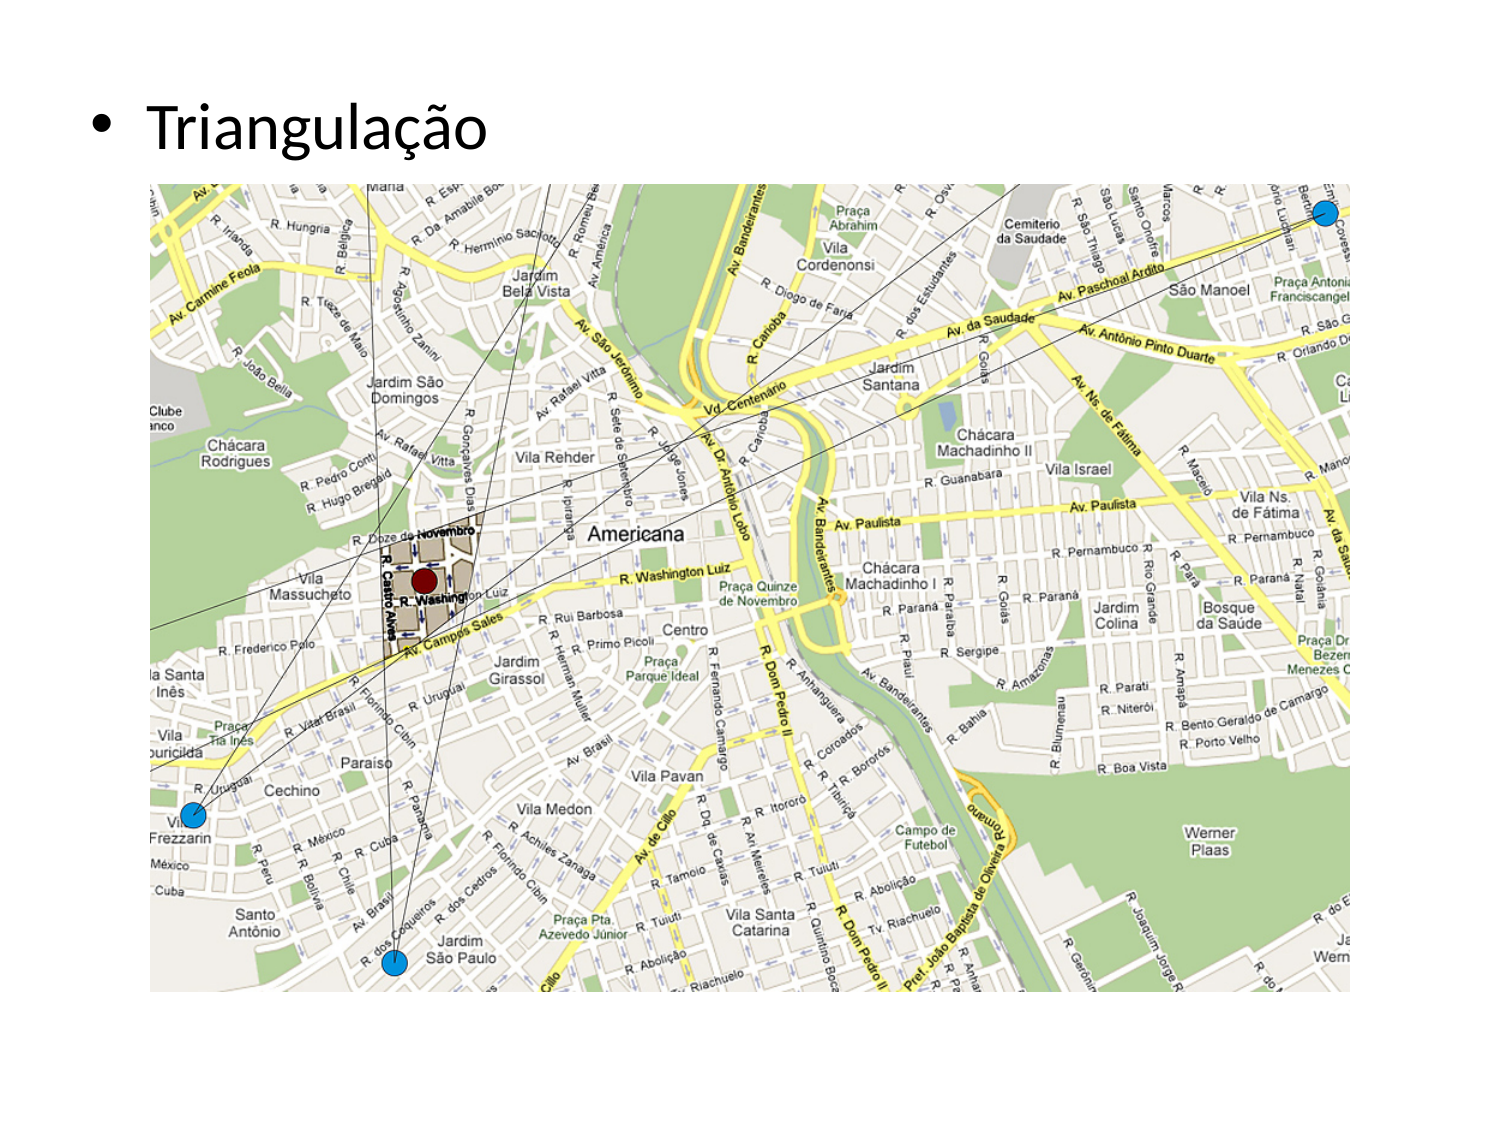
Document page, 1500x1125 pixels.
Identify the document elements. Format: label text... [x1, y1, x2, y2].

picture [149, 184, 1351, 992]
list Triangulação [75, 75, 1425, 200]
